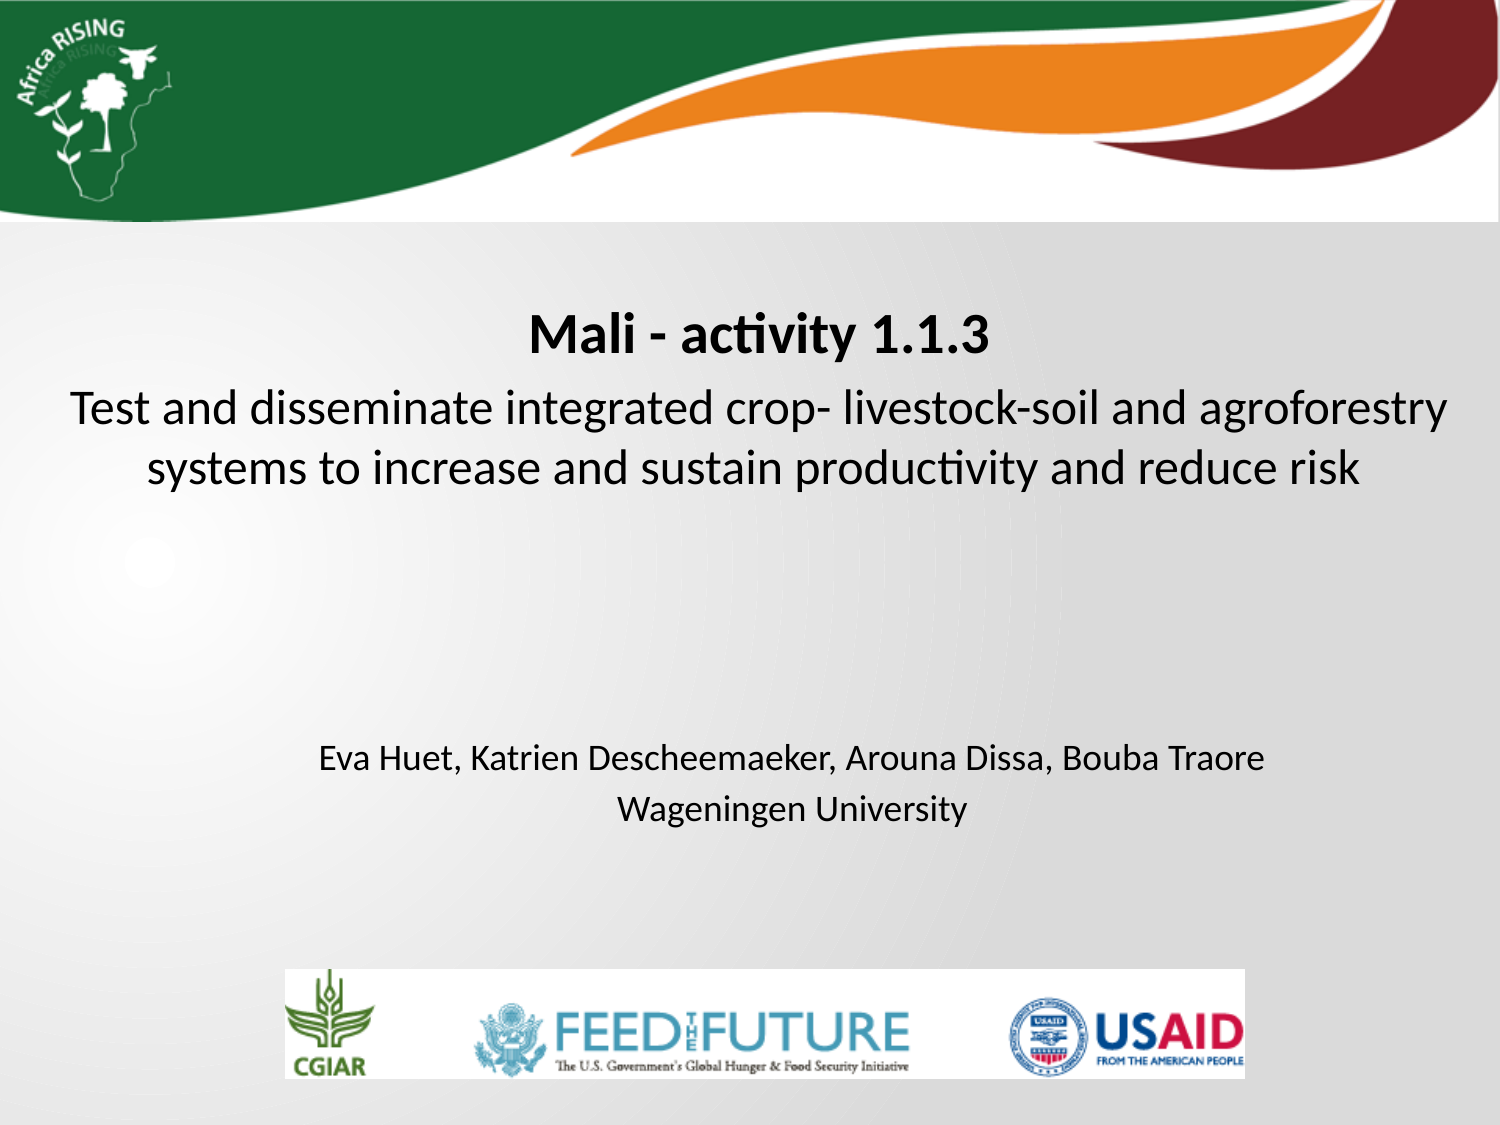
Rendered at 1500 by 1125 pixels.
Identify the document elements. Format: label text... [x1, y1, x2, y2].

list Eva Huet, Katrien Descheemaeker, Arouna Dissa, Bouba Traore Wageningen University [176, 725, 1390, 888]
picture [0, 0, 1499, 222]
text_box Mali - activity 1.1.3 Test and disseminate integrated crop- livestock-soil and agroforestry systems to increase and sustain productivity and reduce risk [31, 287, 1469, 513]
picture [285, 969, 1245, 1079]
